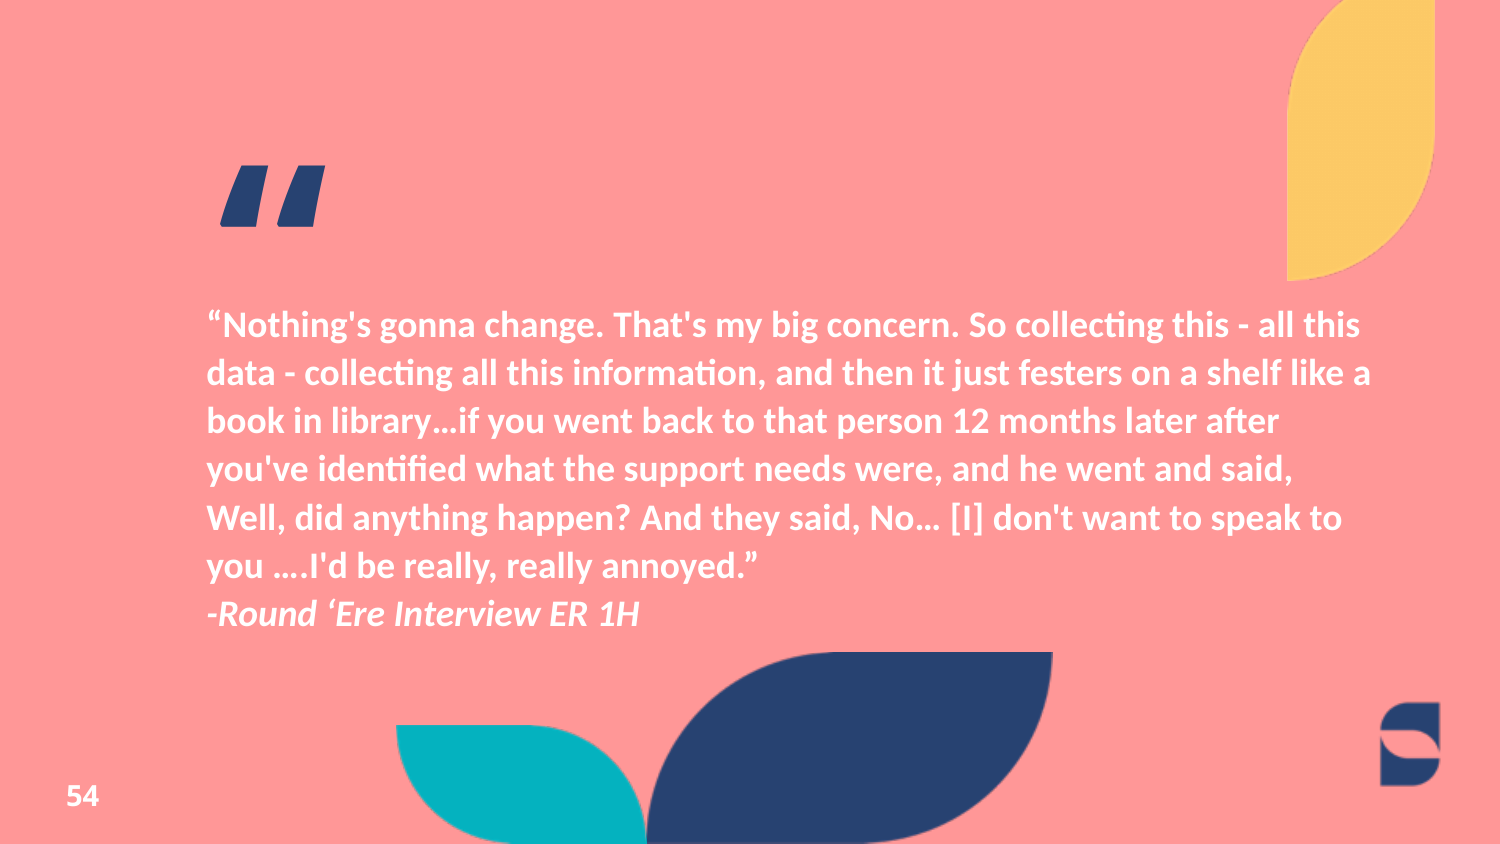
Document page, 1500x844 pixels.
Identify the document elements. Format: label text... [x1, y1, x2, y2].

slide_number 54 [51, 764, 142, 830]
title “Nothing's gonna change. That's my big concern. So collecting this - all this data - collecting all this information, and then it just festers on a shelf like a book in library…if you went back to that person 12 months later after you've identified what the support needs were, and he went and said, Well, did anything happen? And they said, No… [I] don't want to speak to you ….I'd be really, really annoyed.” -Round ‘Ere Interview ER 1H [191, 312, 1396, 649]
picture [396, 652, 1053, 844]
picture [1204, 0, 1500, 280]
picture [1363, 685, 1458, 804]
title “ [202, 203, 345, 410]
